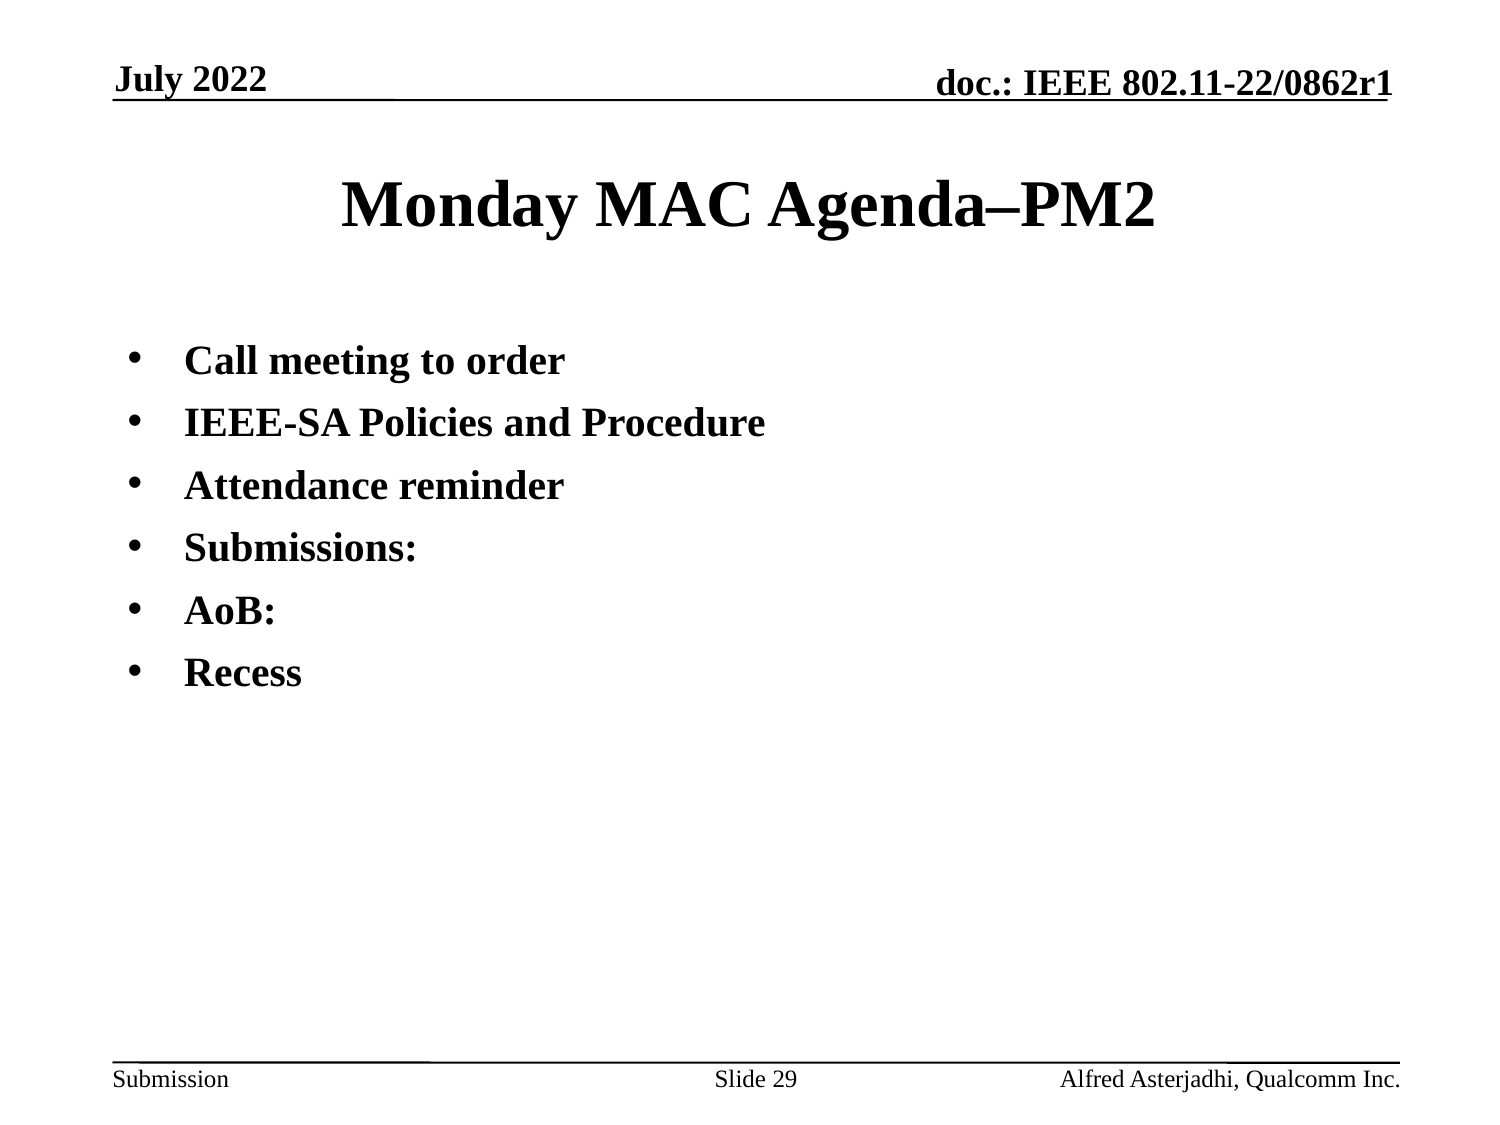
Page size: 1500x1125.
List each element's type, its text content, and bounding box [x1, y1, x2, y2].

title Monday MAC Agenda–PM2 [112, 112, 1388, 288]
footer Alfred Asterjadhi, Qualcomm Inc. [878, 1061, 1402, 1093]
list Call meeting to order IEEE-SA Policies and Procedure Attendance reminder Submissions: AoB: Recess [112, 324, 1388, 1000]
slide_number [114, 54, 423, 100]
slide_number Slide 29 [712, 1061, 800, 1123]
